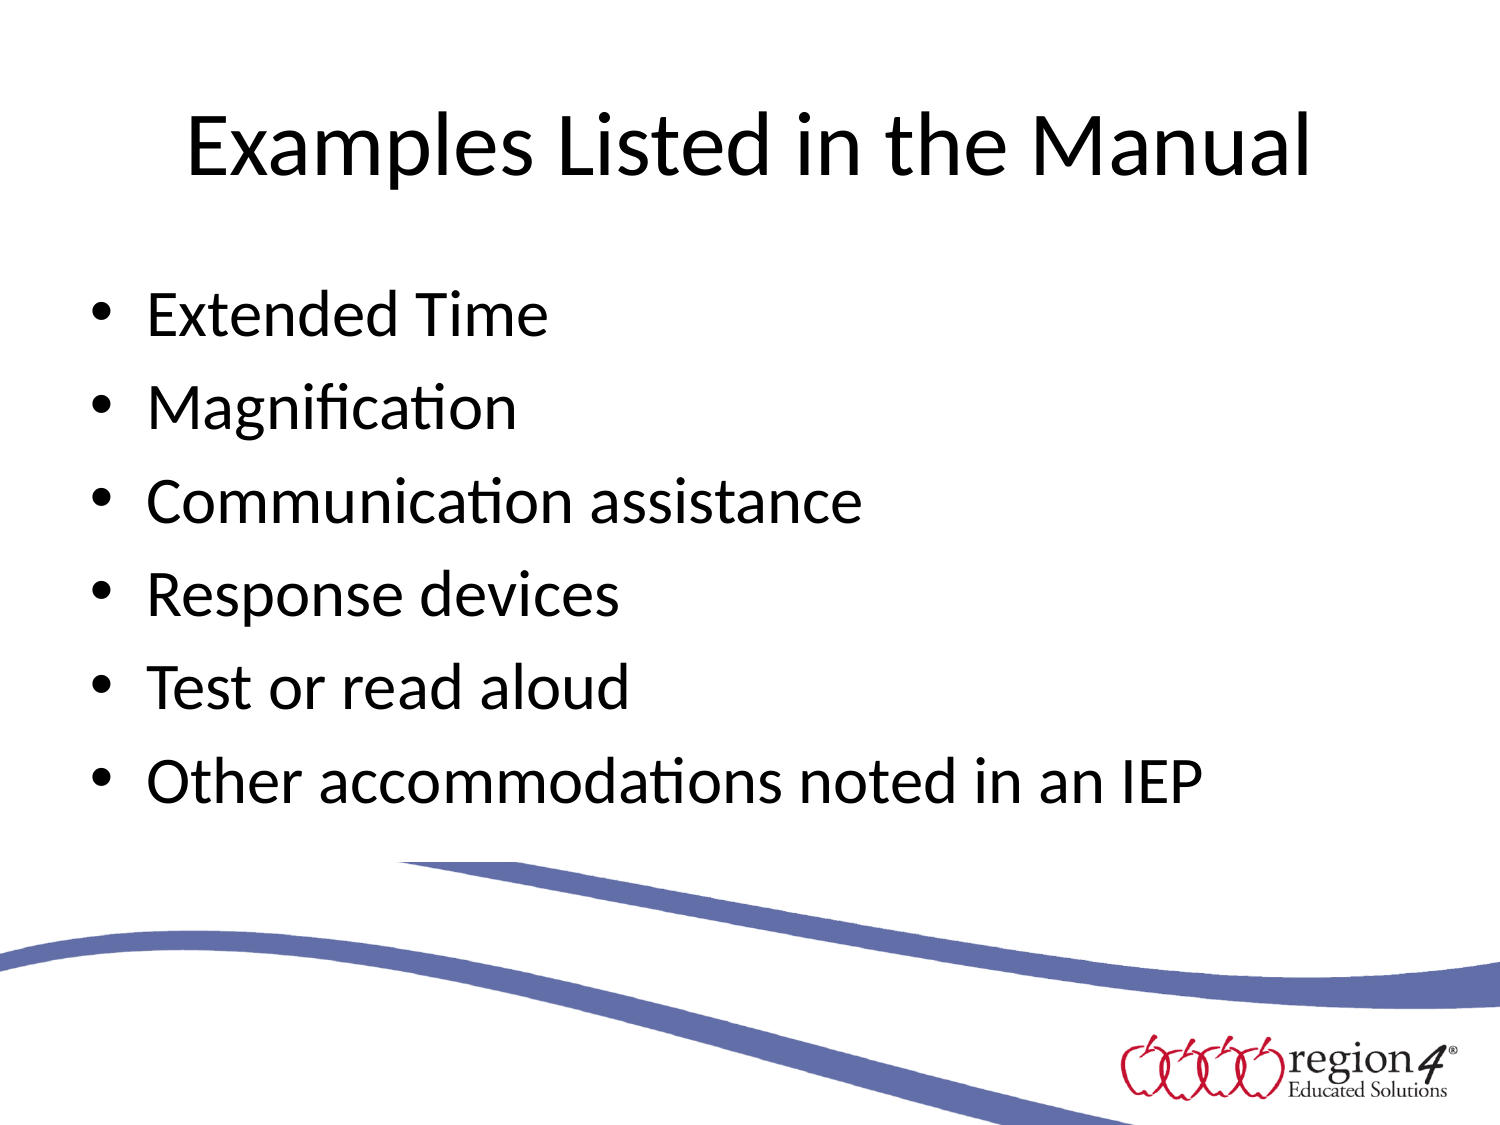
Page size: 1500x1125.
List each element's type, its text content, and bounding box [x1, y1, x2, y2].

title Examples Listed in the Manual [75, 45, 1425, 233]
list Extended Time Magnification Communication assistance Response devices Test or read aloud Other accommodations noted in an IEP [75, 262, 1425, 1005]
picture [0, 862, 1500, 1125]
